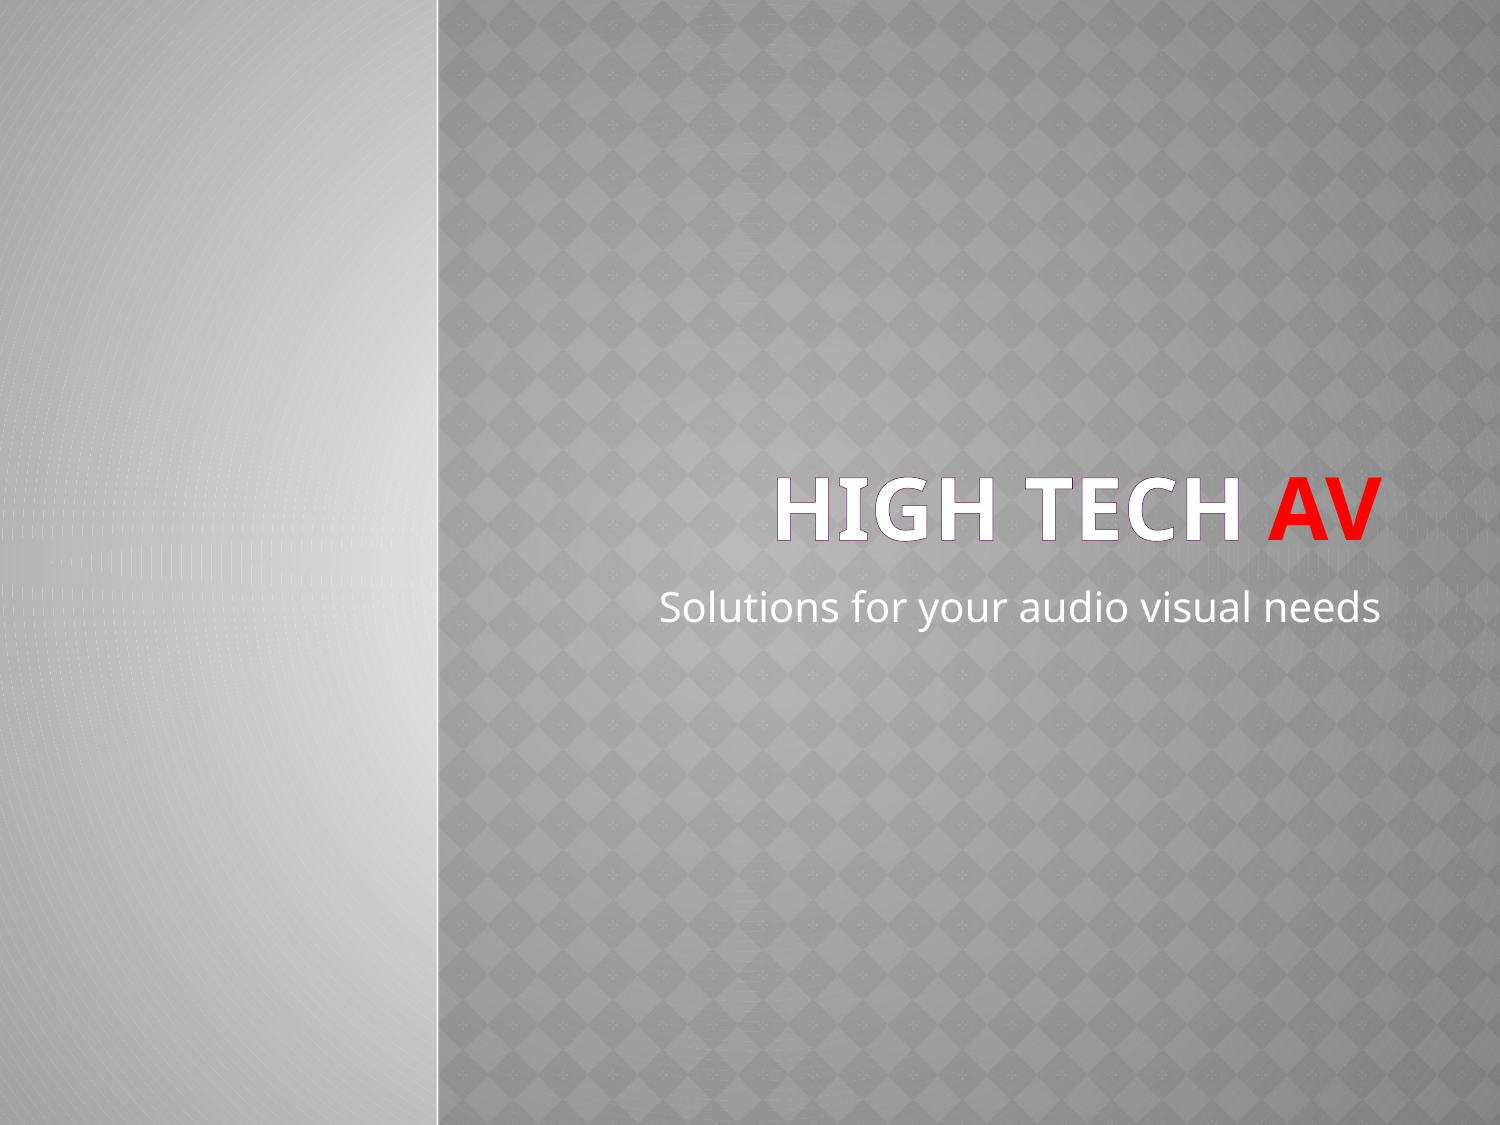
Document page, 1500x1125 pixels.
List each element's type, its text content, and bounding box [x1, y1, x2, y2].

subtitle Solutions for your audio visual needs [550, 580, 1390, 762]
title HIGH TECH AV [552, 87, 1390, 558]
